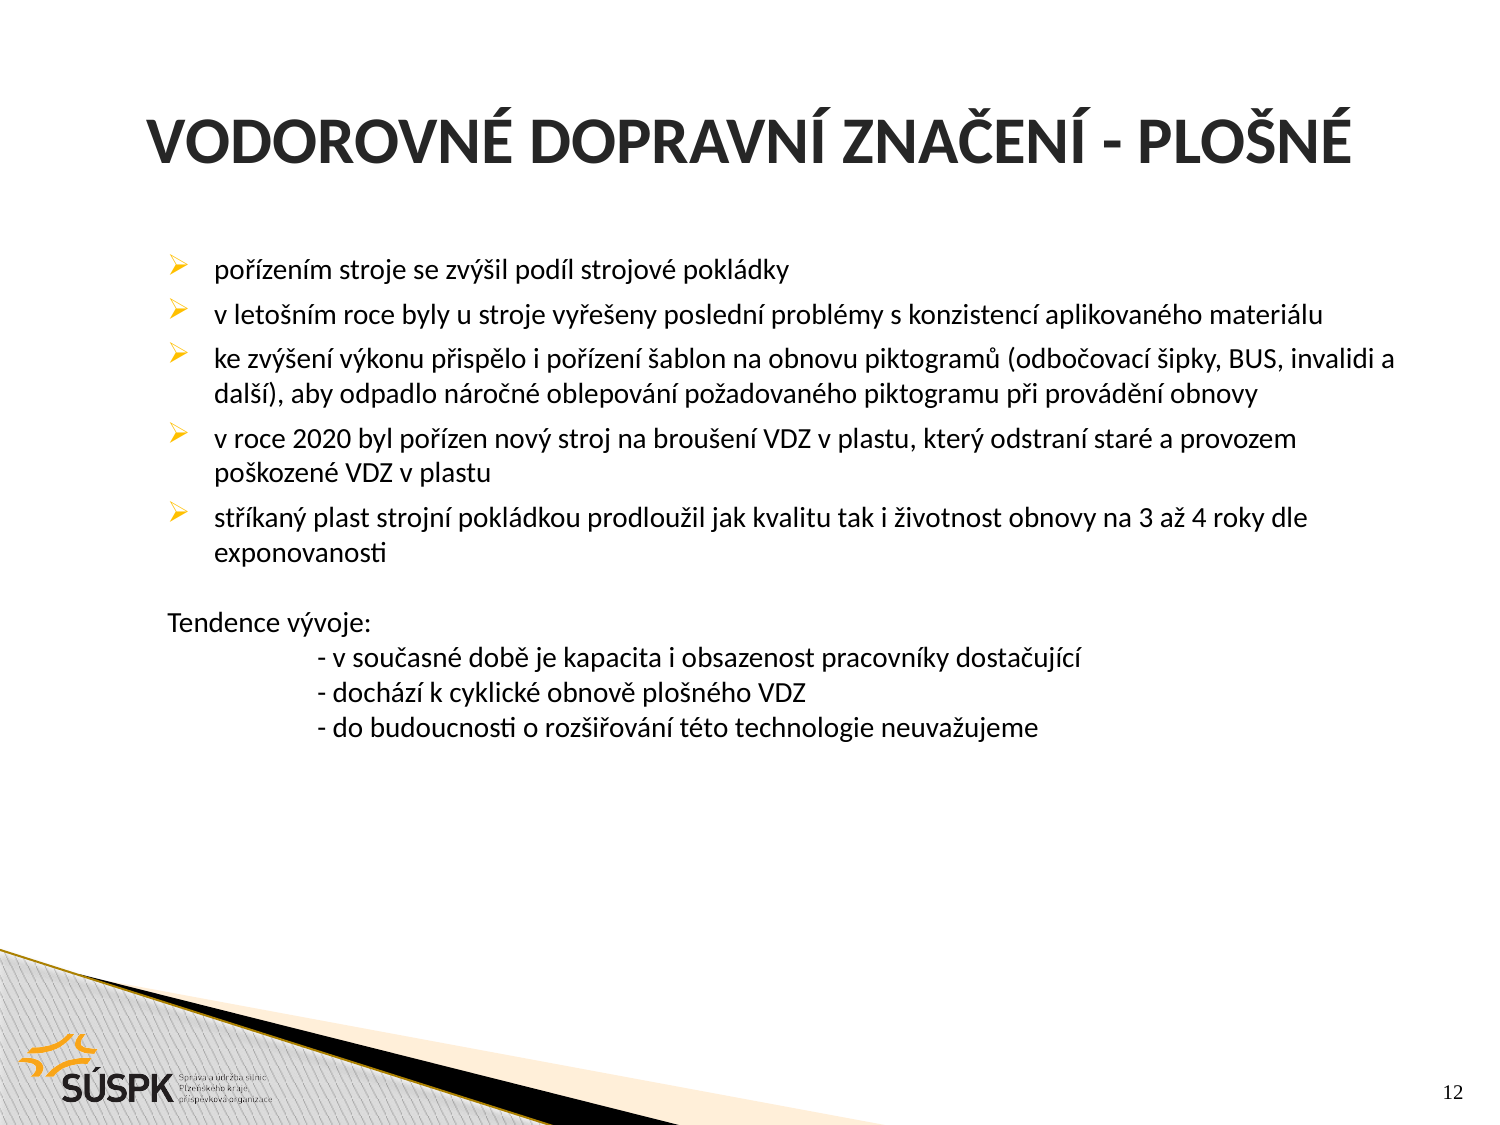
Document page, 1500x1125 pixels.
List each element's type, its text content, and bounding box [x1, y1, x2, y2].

text_box pořízením stroje se zvýšil podíl strojové pokládky v letošním roce byly u stroje vyřešeny poslední problémy s konzistencí aplikovaného materiálu ke zvýšení výkonu přispělo i pořízení šablon na obnovu piktogramů (odbočovací šipky, BUS, invalidi a další), aby odpadlo náročné oblepování požadovaného piktogramu při provádění obnovy v roce 2020 byl pořízen nový stroj na broušení VDZ v plastu, který odstraní staré a provozem poškozené VDZ v plastu stříkaný plast strojní pokládkou prodloužil jak kvalitu tak i životnost obnovy na 3 až 4 roky dle exponovanosti Tendence vývoje: - v současné době je kapacita i obsazenost pracovníky dostačující - dochází k cyklické obnově plošného VDZ - do budoucnosti o rozšiřování této technologie neuvažujeme [152, 199, 1426, 751]
title VODOROVNÉ DOPRAVNÍ ZNAČENÍ - PLOŠNÉ [75, 42, 1426, 231]
slide_number 12 [1418, 1051, 1479, 1112]
picture [17, 1034, 272, 1104]
